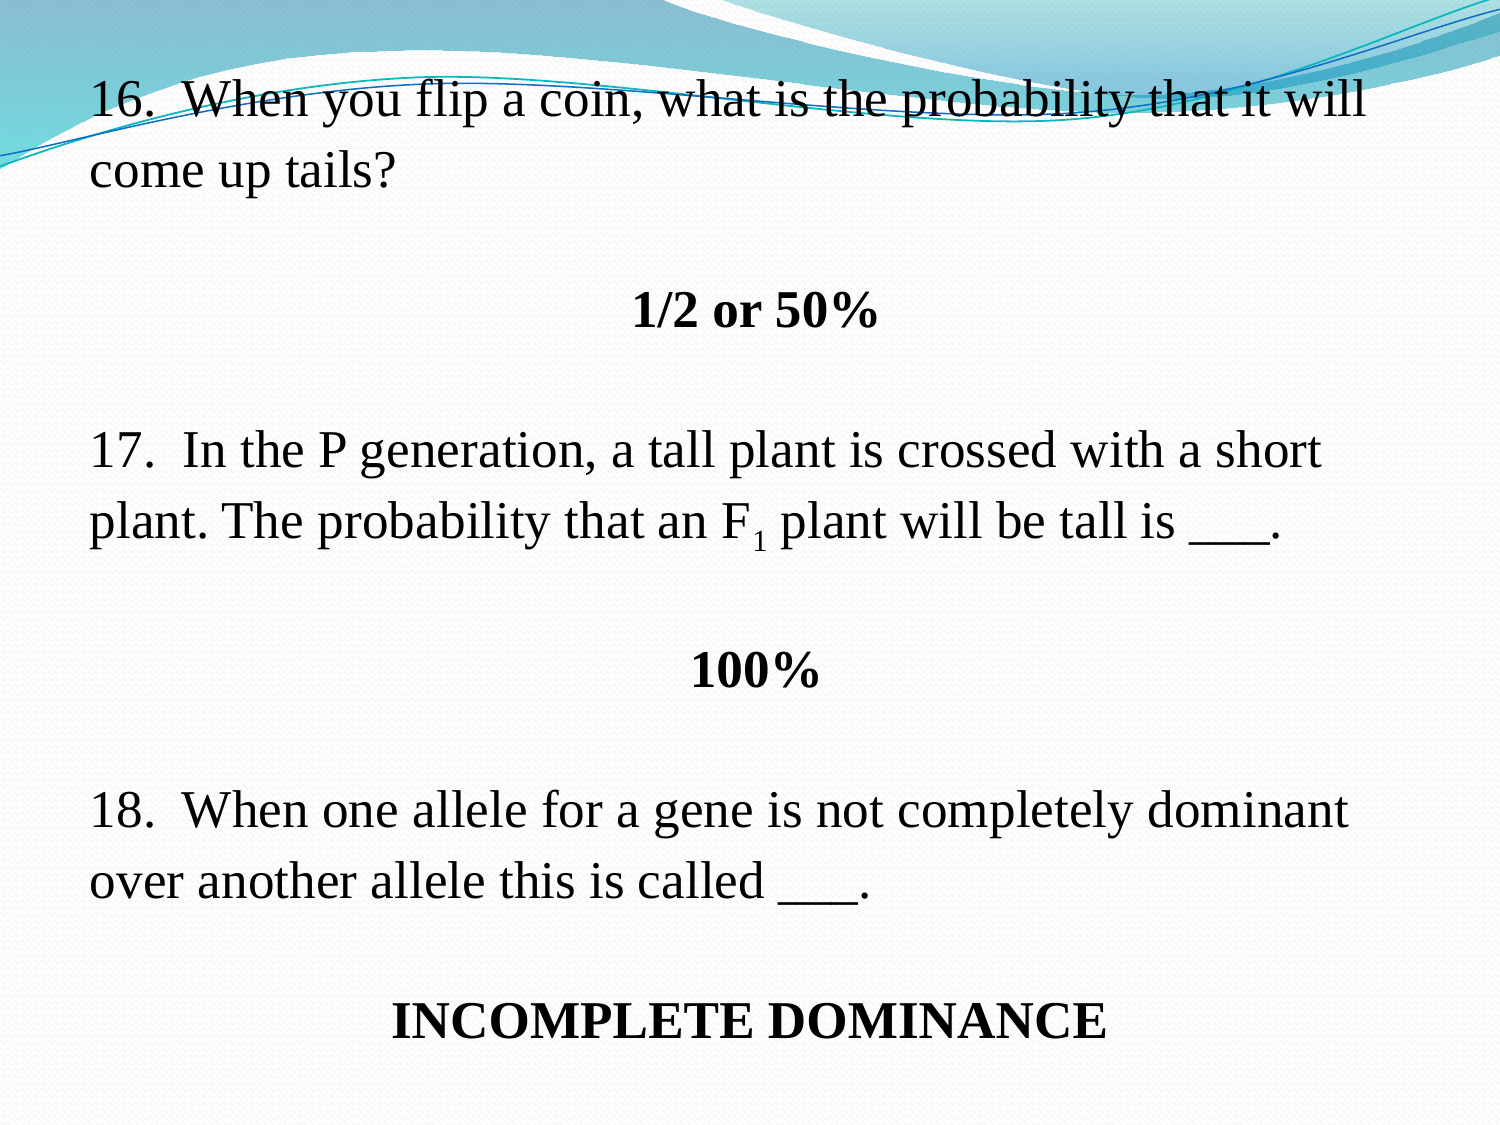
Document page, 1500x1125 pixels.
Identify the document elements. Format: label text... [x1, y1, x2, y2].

list 16. When you flip a coin, what is the probability that it will come up tails? 1/2 or 50% 17. In the P generation, a tall plant is crossed with a short plant. The probability that an F1 plant will be tall is ___. 100% 18. When one allele for a gene is not completely dominant over another allele this is called ___. INCOMPLETE DOMINANCE [75, 50, 1425, 1063]
